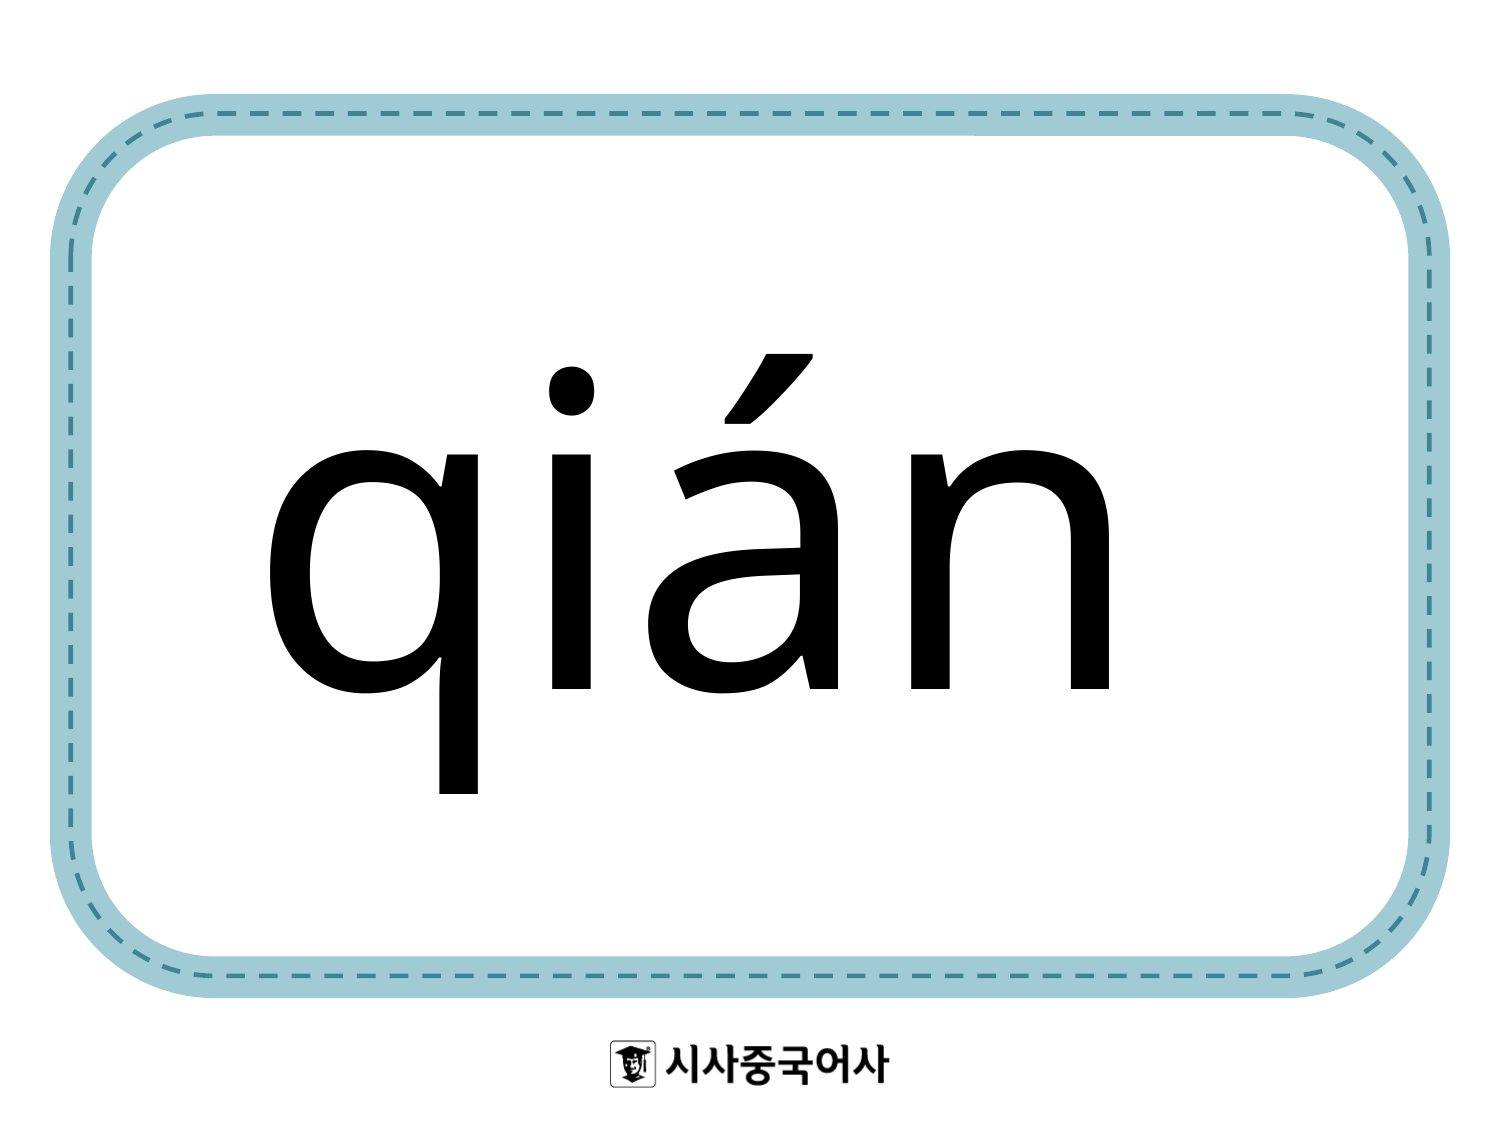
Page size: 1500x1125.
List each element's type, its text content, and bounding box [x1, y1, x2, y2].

picture [602, 1034, 898, 1094]
text_box qián [145, 183, 1354, 846]
